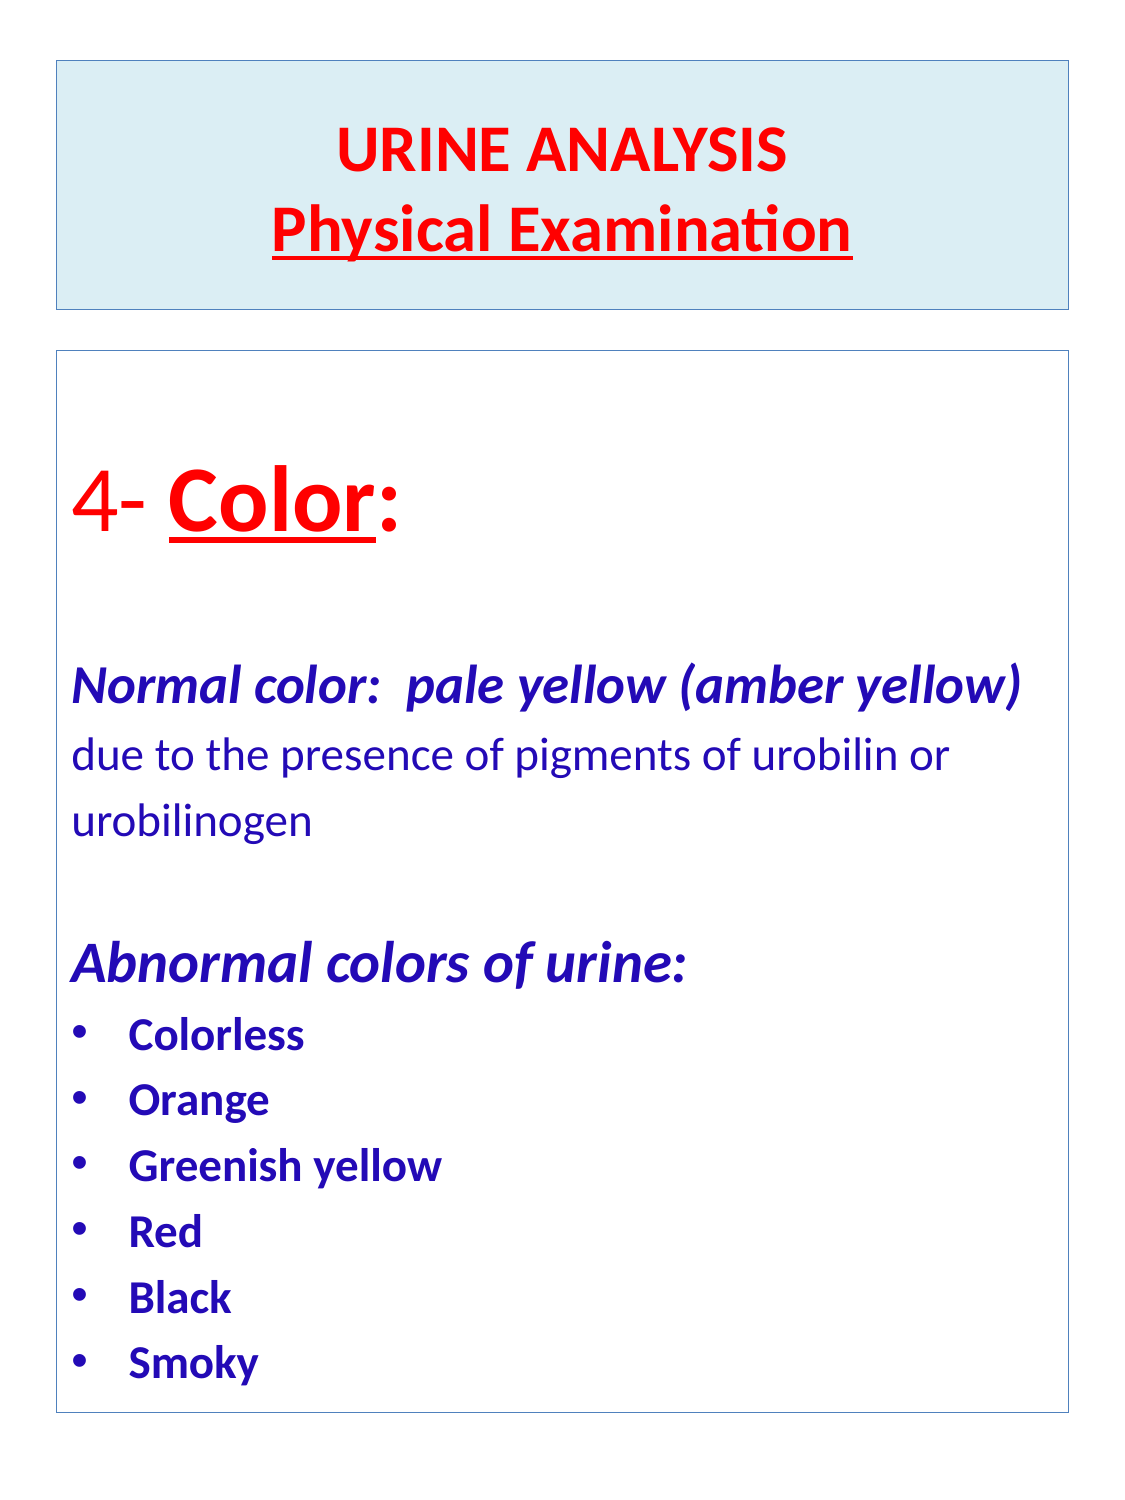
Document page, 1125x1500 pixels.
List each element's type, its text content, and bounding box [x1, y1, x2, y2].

list 4- Color: Normal color: pale yellow (amber yellow) due to the presence of pigments of urobilin or urobilinogen Abnormal colors of urine: Colorless Orange Greenish yellow Red Black Smoky [56, 350, 1069, 1413]
title URINE ANALYSIS Physical Examination [56, 60, 1069, 310]
